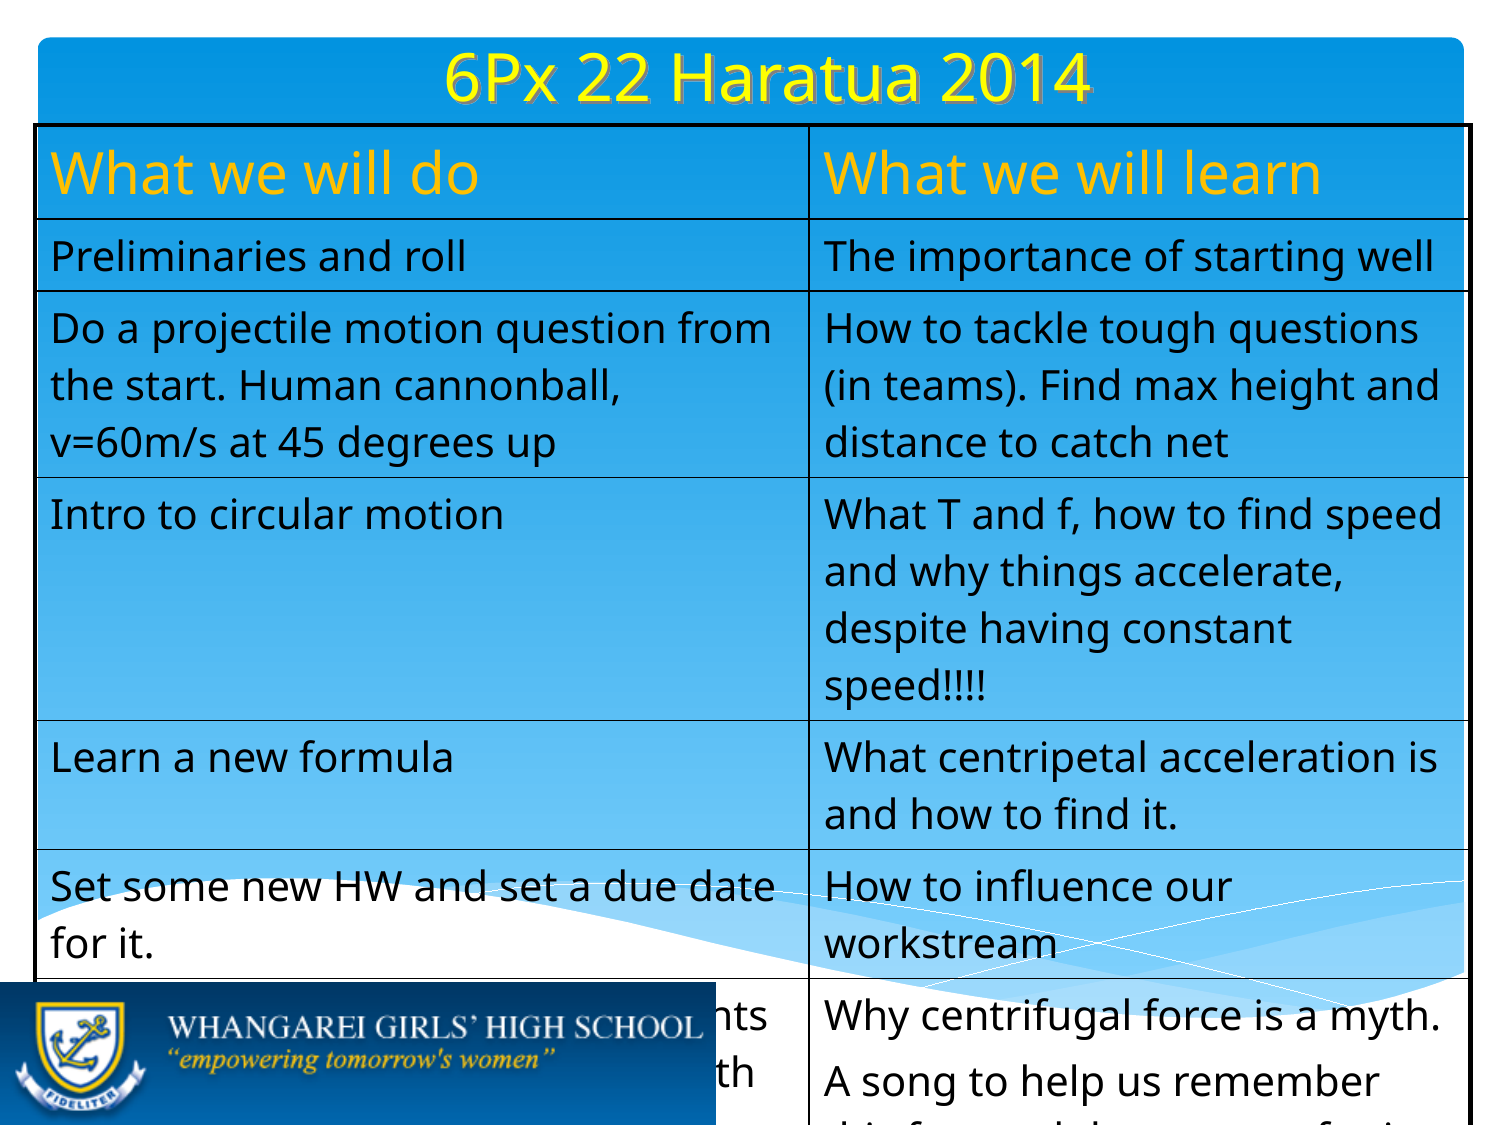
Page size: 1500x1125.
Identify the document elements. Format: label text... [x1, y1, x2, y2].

table_cell How to influence our workstream [810, 850, 1468, 978]
table_cell Why centrifugal force is a myth. A song to help us remember this fact and the reasons for it. [810, 979, 1468, 1125]
text_box 6Px 22 Haratua 2014 [162, 24, 1375, 123]
table_cell Preliminaries and roll [37, 220, 808, 290]
table_cell What T and f, how to find speed and why things accelerate, despite having constant speed!!!! [810, 478, 1468, 720]
table_header What we will learn [810, 127, 1468, 218]
table_cell The importance of starting well [810, 220, 1468, 290]
table_cell Learn a new formula [37, 721, 808, 849]
table_cell How to tackle tough questions (in teams). Find max height and distance to catch net [810, 292, 1468, 477]
table_cell What centripetal acceleration is and how to find it. [810, 721, 1468, 849]
picture [0, 982, 716, 1125]
table_cell If time, work through the arguments as to why centrifugal force is a myth [37, 979, 808, 1125]
table_cell Set some new HW and set a due date for it. [37, 850, 808, 978]
table_header What we will do [37, 127, 808, 218]
table_cell Do a projectile motion question from the start. Human cannonball, v=60m/s at 45 degrees up [37, 292, 808, 477]
table_cell Intro to circular motion [37, 478, 808, 720]
